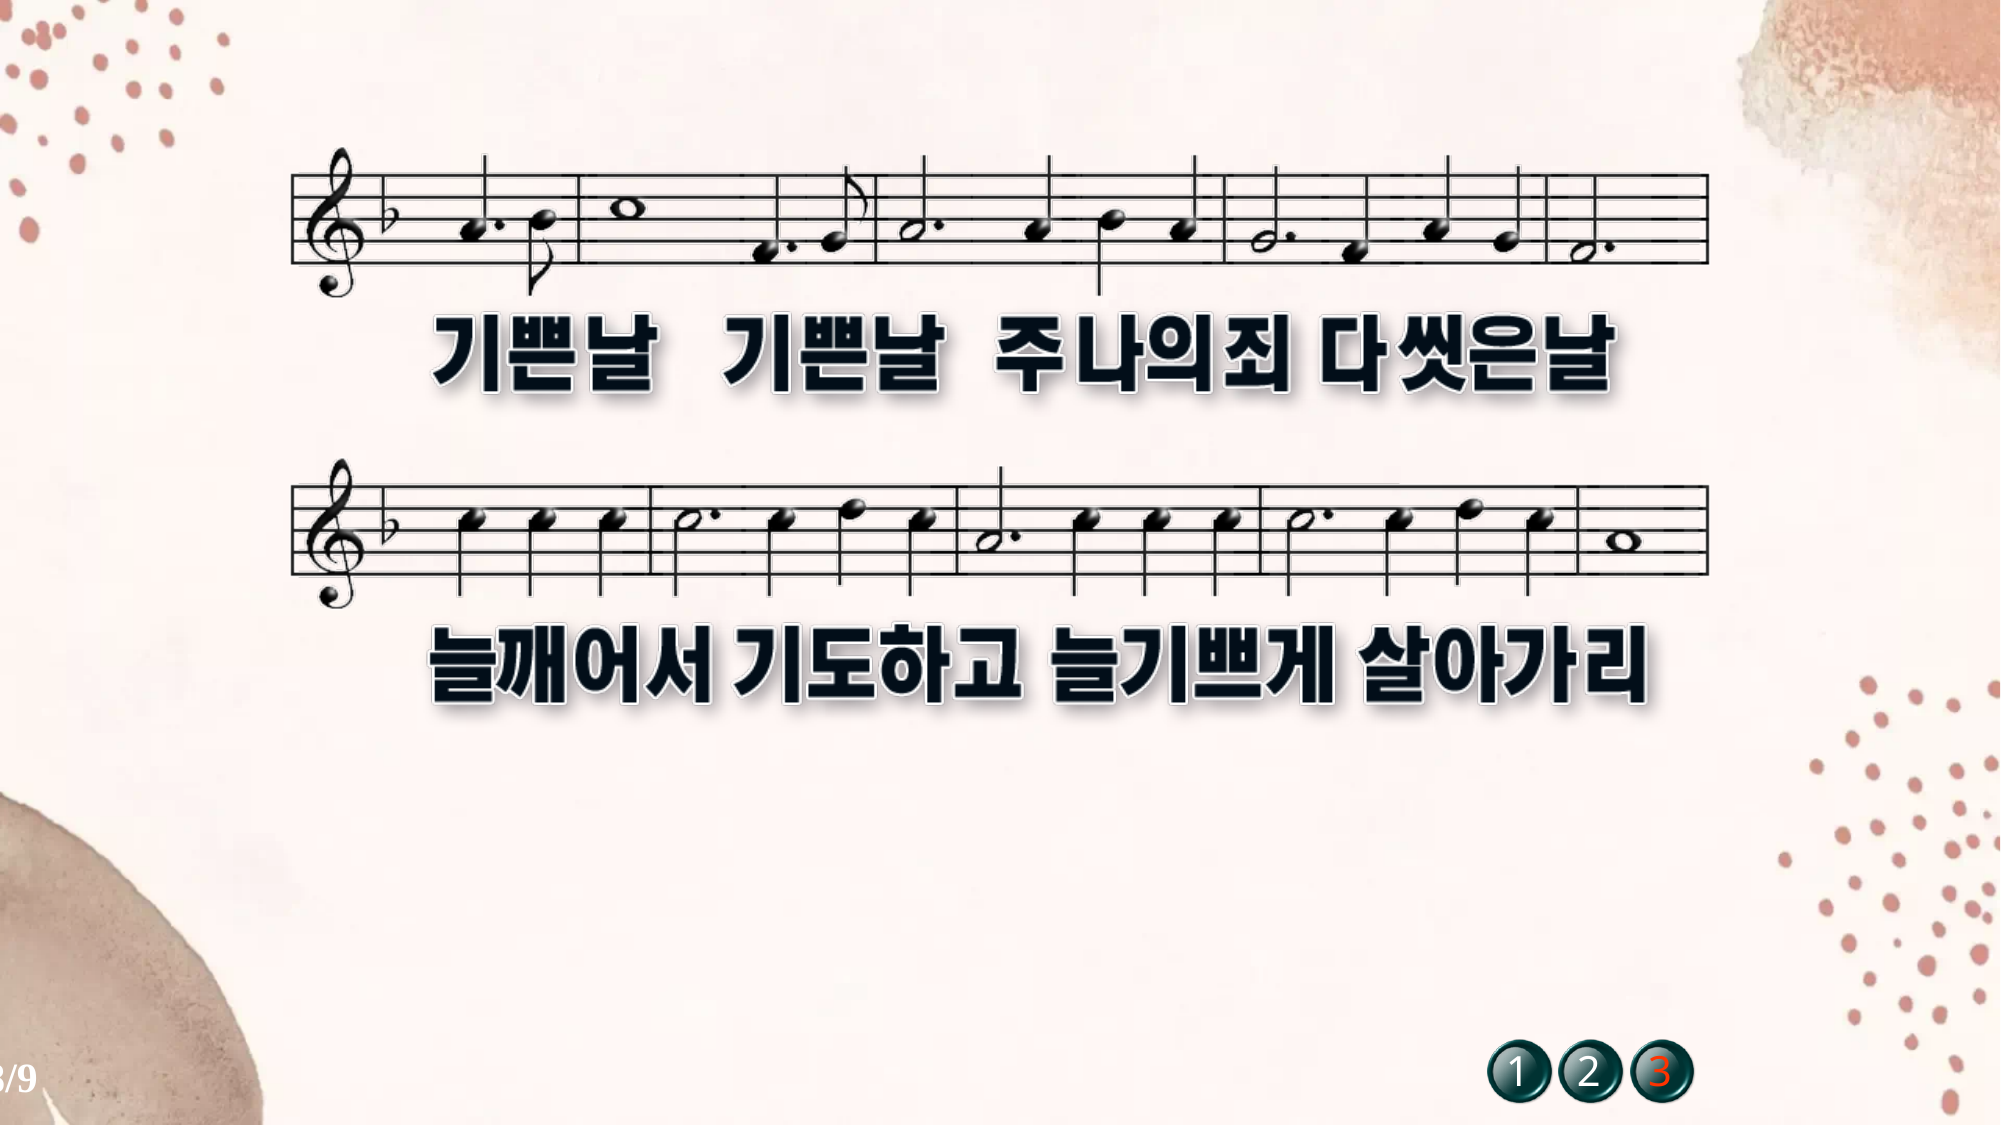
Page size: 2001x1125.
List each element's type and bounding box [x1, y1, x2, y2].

text_box [1555, 1035, 1626, 1106]
text_box [1627, 1035, 1697, 1106]
text_box [1484, 1035, 1555, 1106]
picture [0, 0, 2001, 1125]
